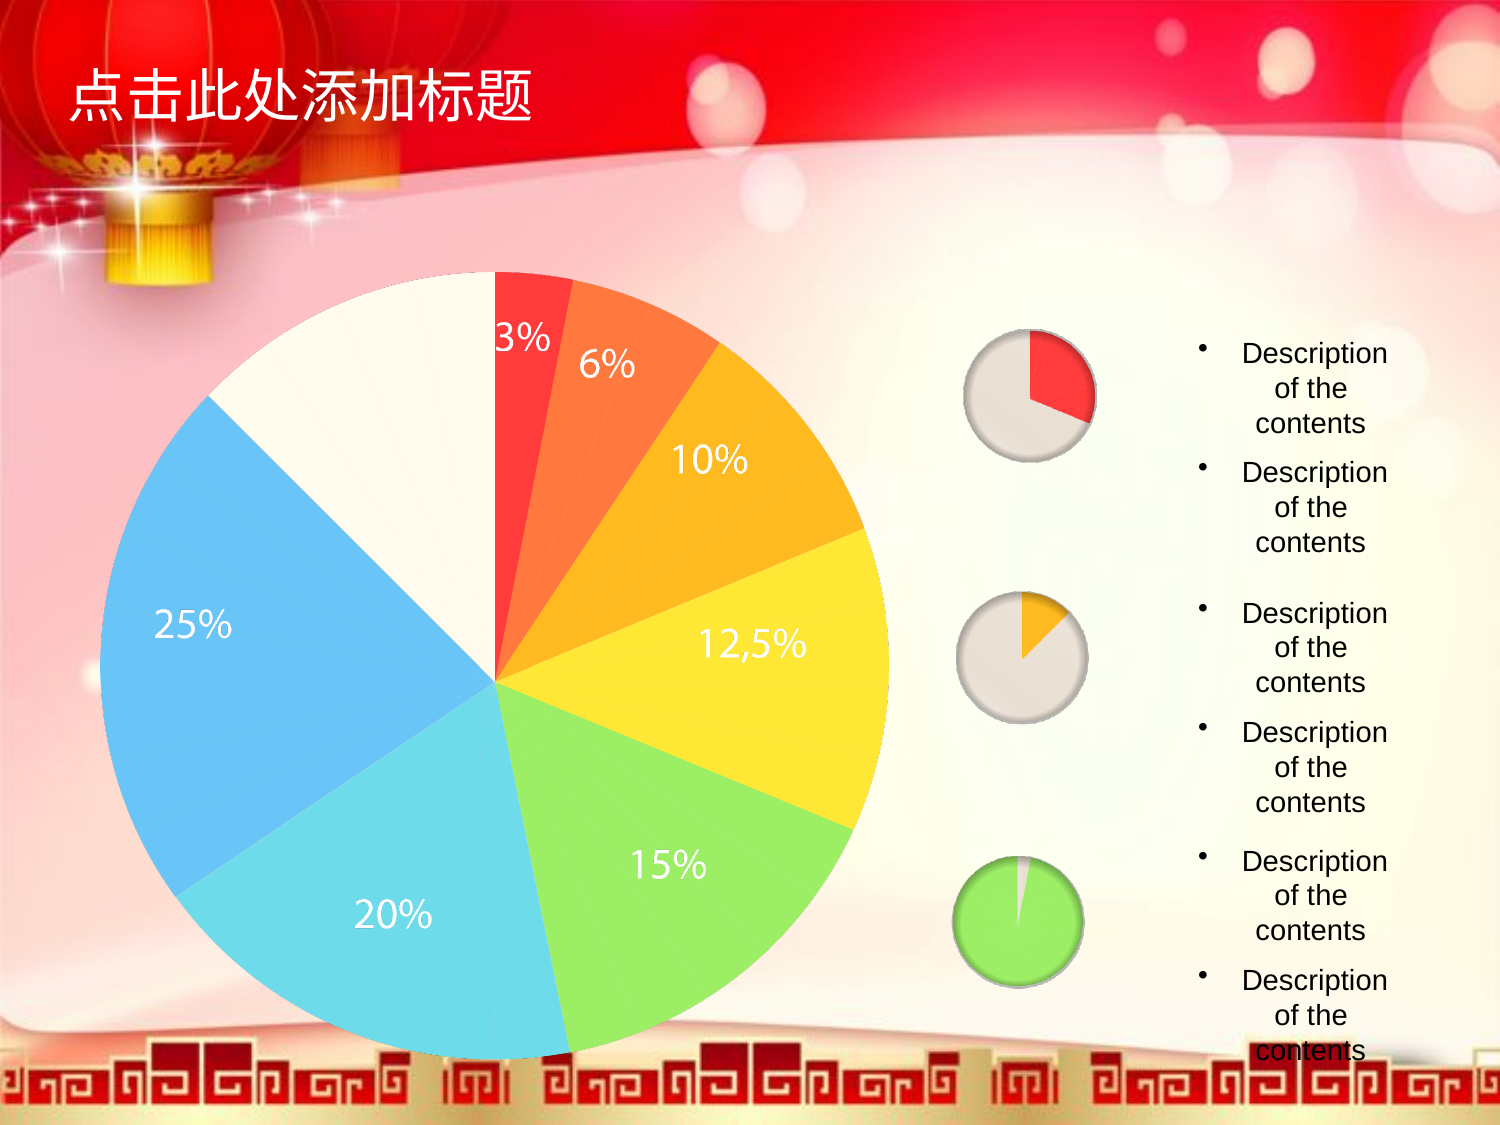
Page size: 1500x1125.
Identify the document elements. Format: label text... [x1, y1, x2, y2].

text_box 点击此处添加标题 [53, 52, 1129, 137]
text_box Description of the contents Description of the contents [1175, 326, 1412, 566]
text_box Description of the contents Description of the contents [1175, 834, 1412, 1074]
text_box Description of the contents Description of the contents [1175, 586, 1412, 826]
picture [0, 0, 1500, 1125]
